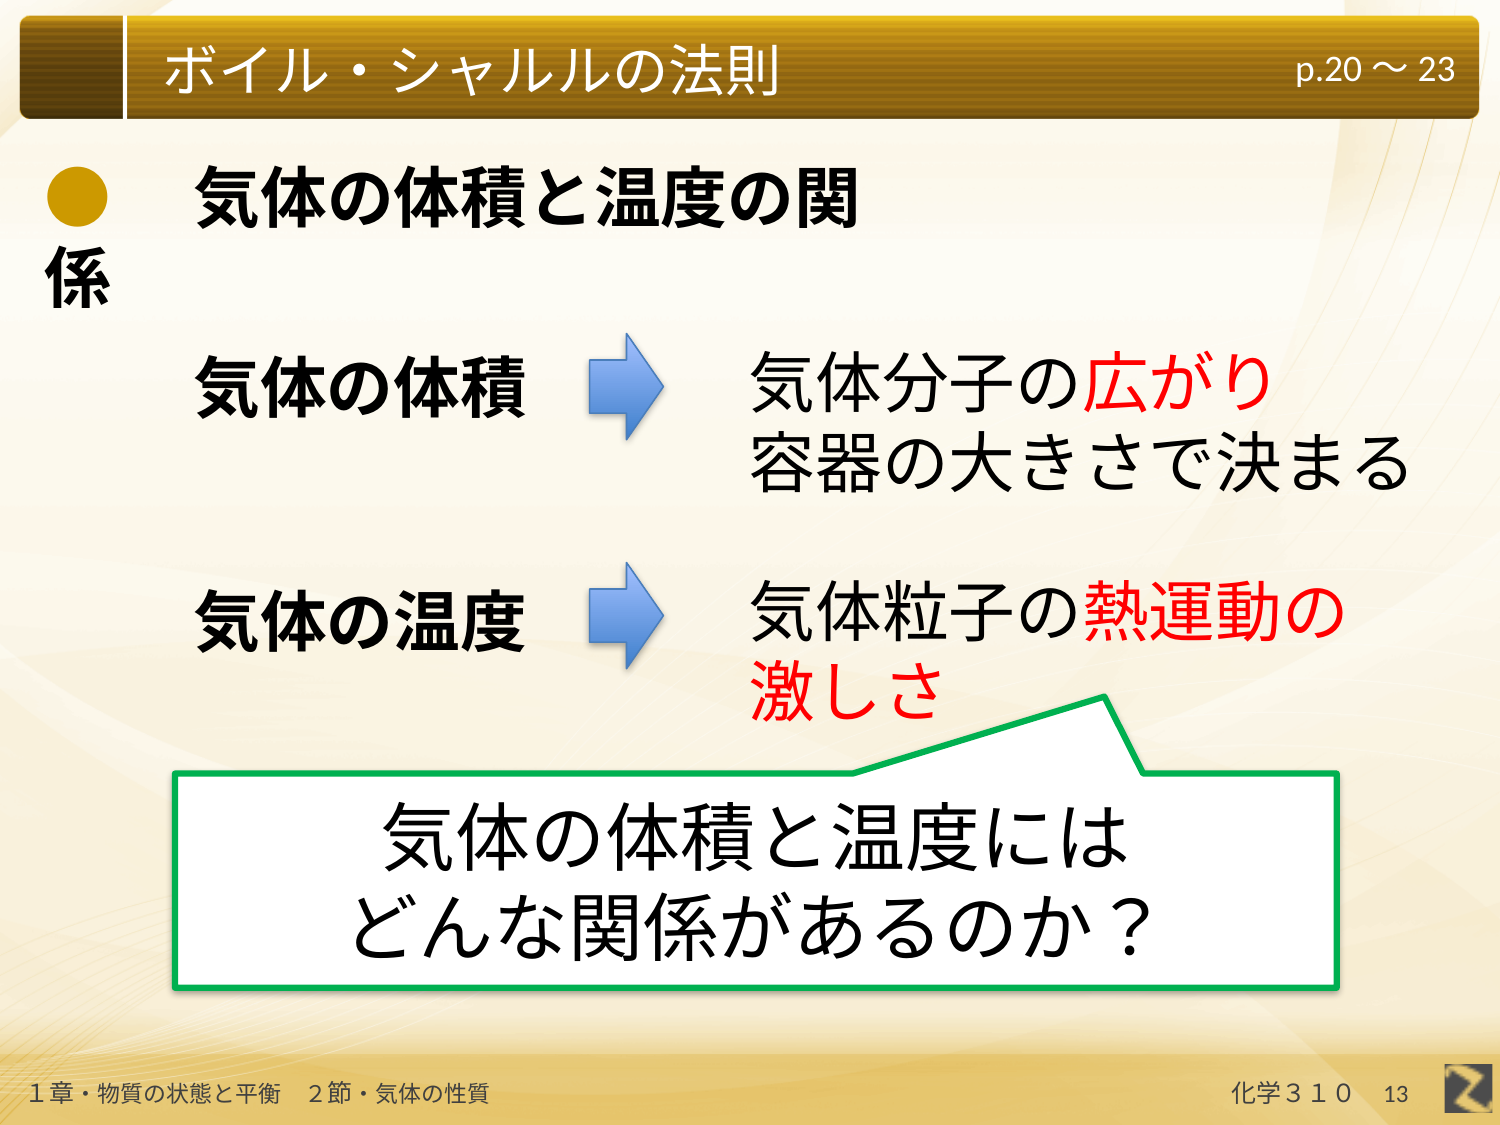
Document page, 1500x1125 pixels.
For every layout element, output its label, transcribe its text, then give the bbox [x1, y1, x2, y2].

text_box 気体の体積と温度には どんな関係があるのか？ [174, 749, 1338, 989]
text_box 気体の温度 [123, 572, 584, 668]
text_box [589, 333, 1436, 511]
text_box 気体の体積 [123, 338, 584, 434]
slide_number 13 [1356, 1070, 1436, 1118]
picture [0, 0, 1500, 1125]
text_box ● 気体の体積と温度の関係 [29, 148, 913, 324]
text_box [589, 562, 1412, 740]
